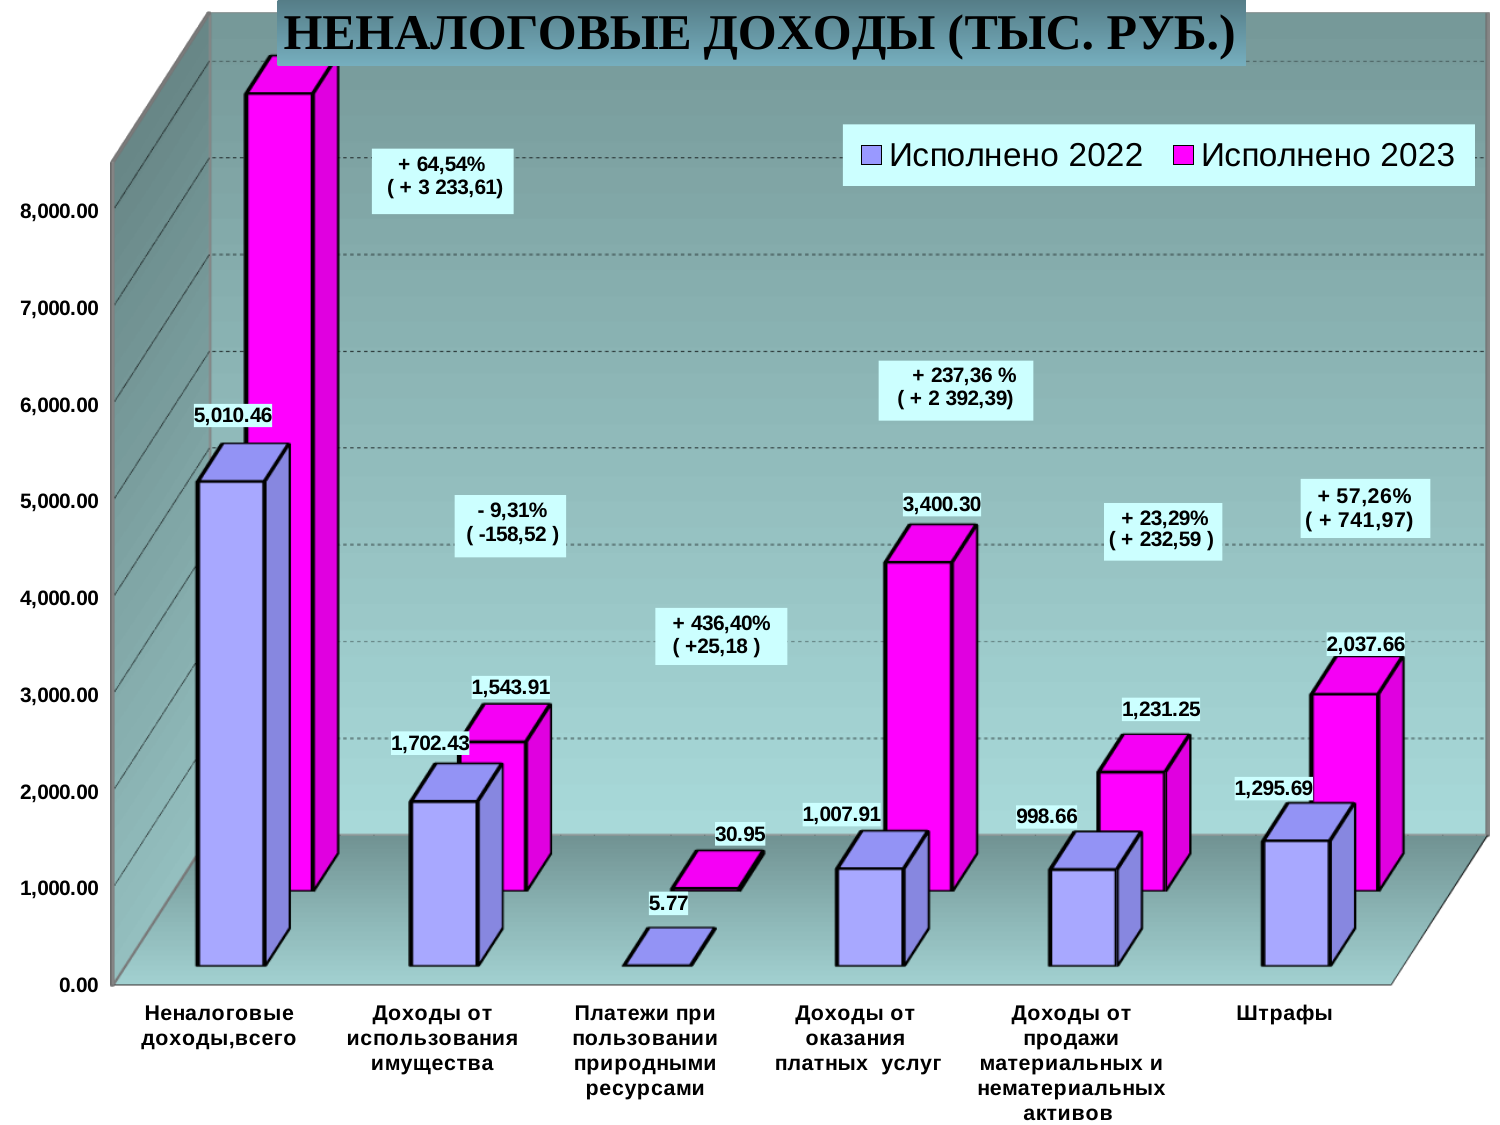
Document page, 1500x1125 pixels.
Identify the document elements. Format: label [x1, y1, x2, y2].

chart [0, 0, 1500, 1125]
